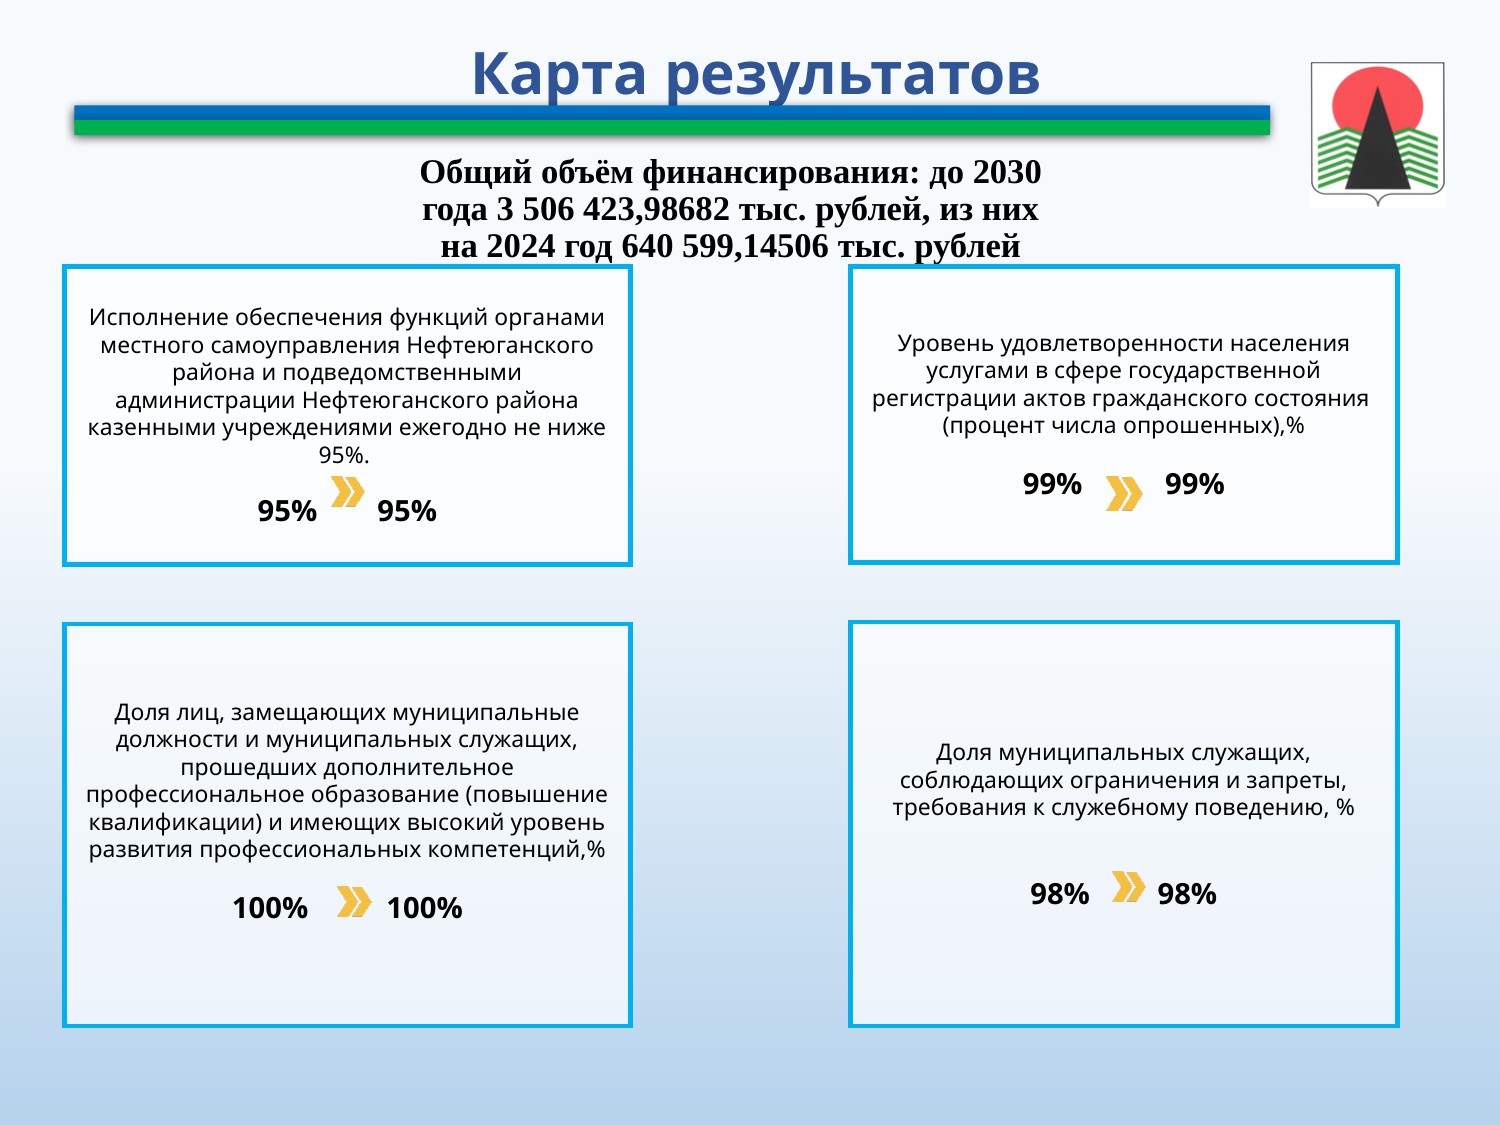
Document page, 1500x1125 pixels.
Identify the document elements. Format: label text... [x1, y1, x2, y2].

picture [1111, 871, 1146, 902]
picture [1105, 476, 1143, 511]
picture [330, 476, 365, 507]
title Карта результатов [455, 35, 1221, 100]
text_box Доля муниципальных служащих, соблюдающих ограничения и запреты, требования к служебному поведению, % 98% 98% [850, 621, 1398, 1027]
text_box Исполнение обеспечения функций органами местного самоуправления Нефтеюганского района и подведомственными администрации Нефтеюганского района казенными учреждениями ежегодно не ниже 95%. 95% 95% [63, 265, 632, 565]
text_box Уровень удовлетворенности населения услугами в сфере государственной регистрации актов гражданского состояния (процент числа опрошенных),% 99% 99% [850, 265, 1398, 564]
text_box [74, 105, 1271, 135]
picture [1310, 61, 1446, 208]
subtitle Общий объём финансирования: до 2030 года 3 506 423,98682 тыс. рублей, из них на 2024 год 640 599,14506 тыс. рублей [385, 146, 1076, 304]
picture [336, 886, 372, 917]
text_box Доля лиц, замещающих муниципальные должности и муниципальных служащих, прошедших дополнительное профессиональное образование (повышение квалификации) и имеющих высокий уровень развития профессиональных компетенций,% 100% 100% [63, 623, 632, 1027]
